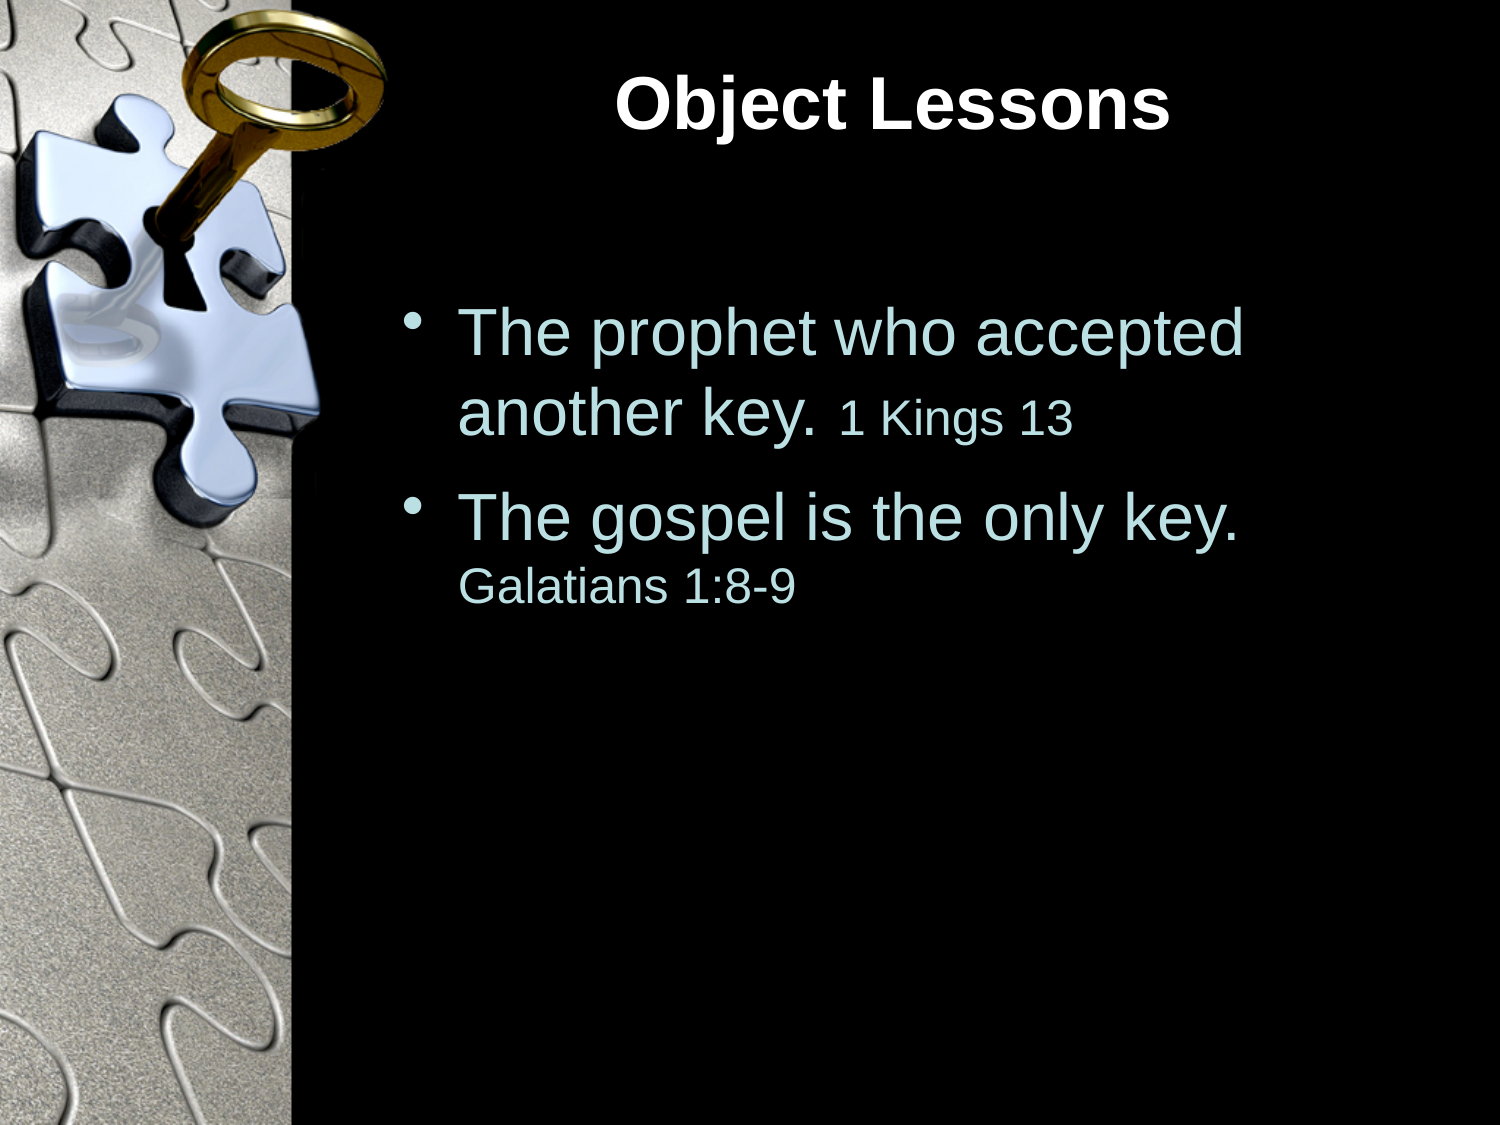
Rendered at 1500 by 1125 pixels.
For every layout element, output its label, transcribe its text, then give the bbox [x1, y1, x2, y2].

picture [0, 0, 1500, 1125]
list The prophet who accepted another key. 1 Kings 13 The gospel is the only key. Galatians 1:8-9 [386, 281, 1377, 1012]
title Object Lessons [299, 24, 1488, 176]
